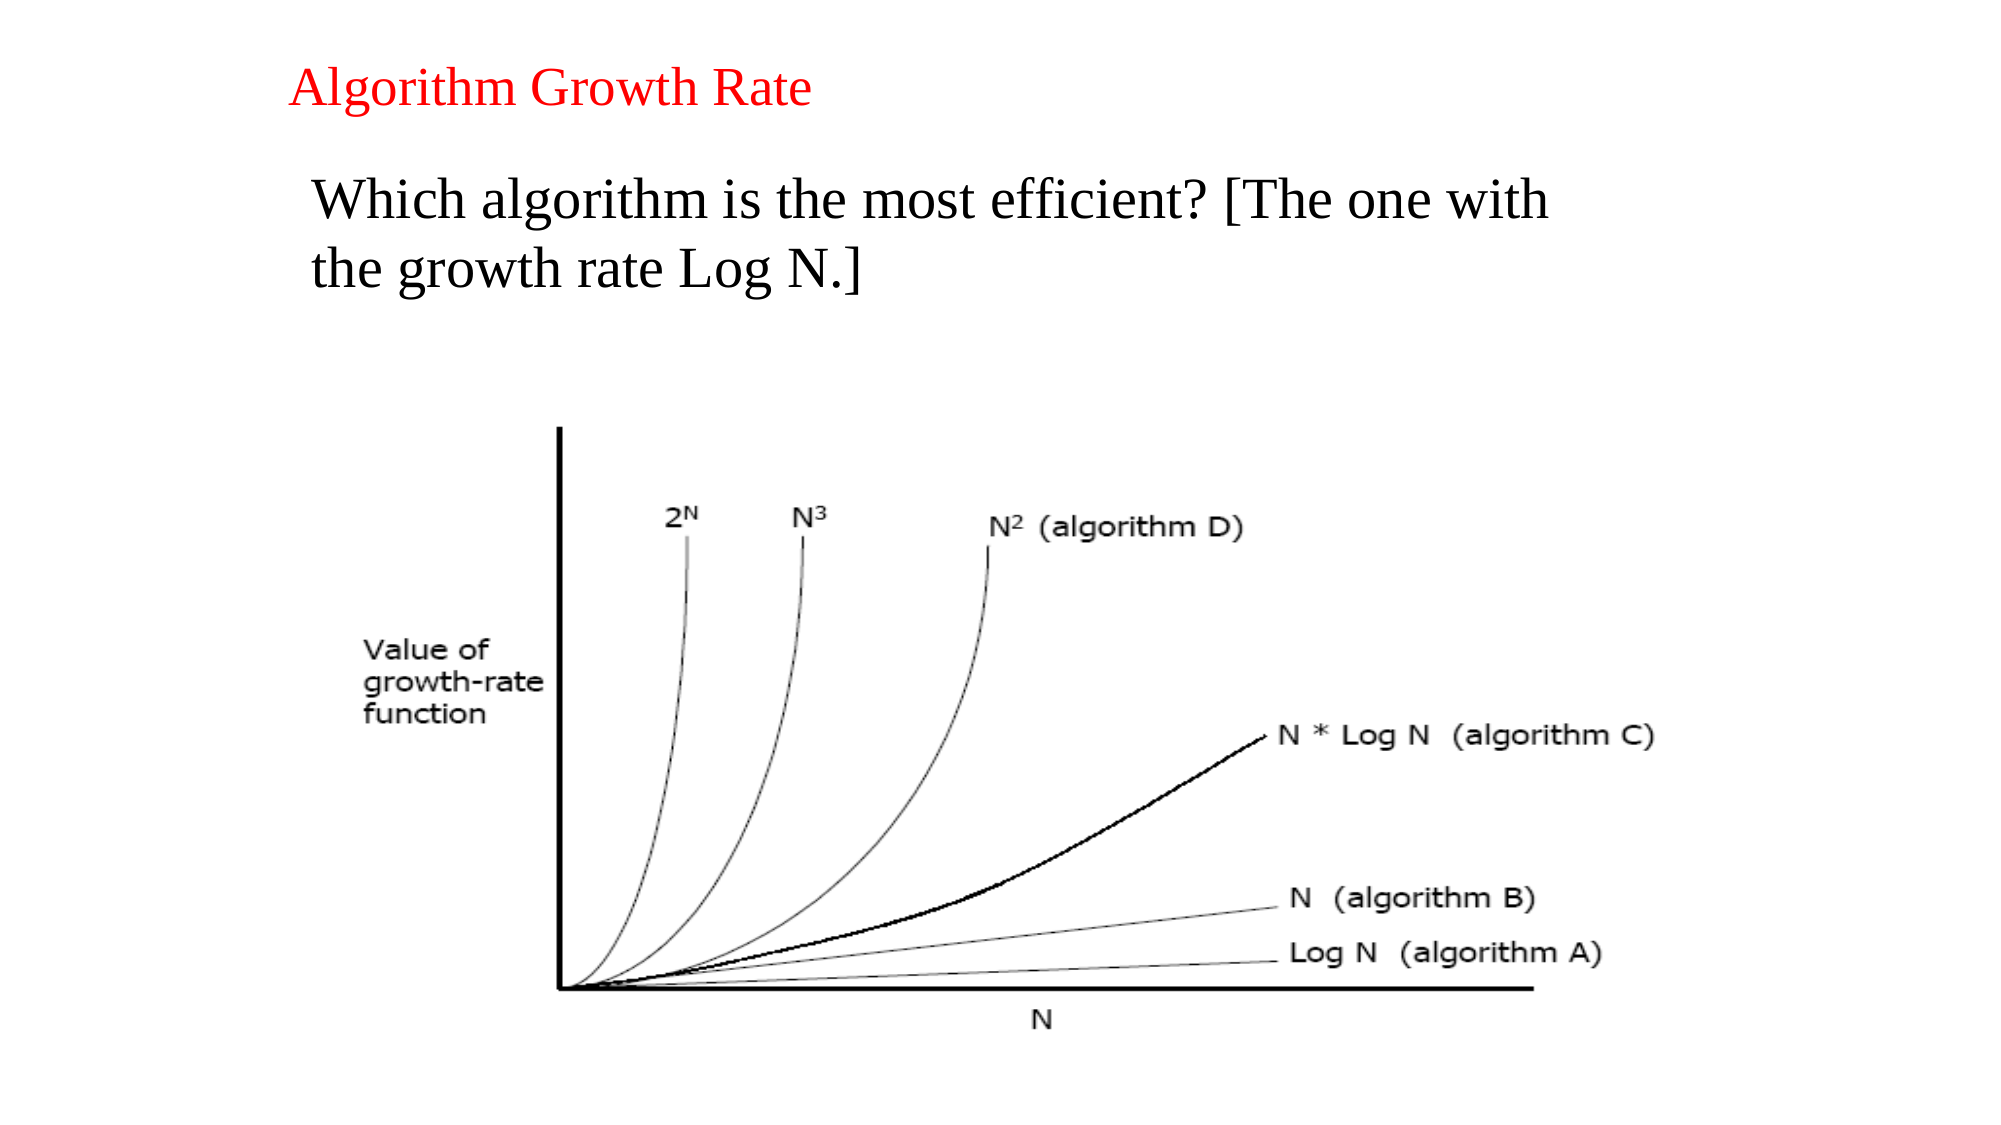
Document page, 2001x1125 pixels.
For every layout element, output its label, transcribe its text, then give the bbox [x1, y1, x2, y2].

title Algorithm Growth Rate [273, 49, 1716, 126]
picture [343, 421, 1692, 1043]
text_box Which algorithm is the most efficient? [The one with the growth rate Log N.] [296, 152, 1634, 307]
